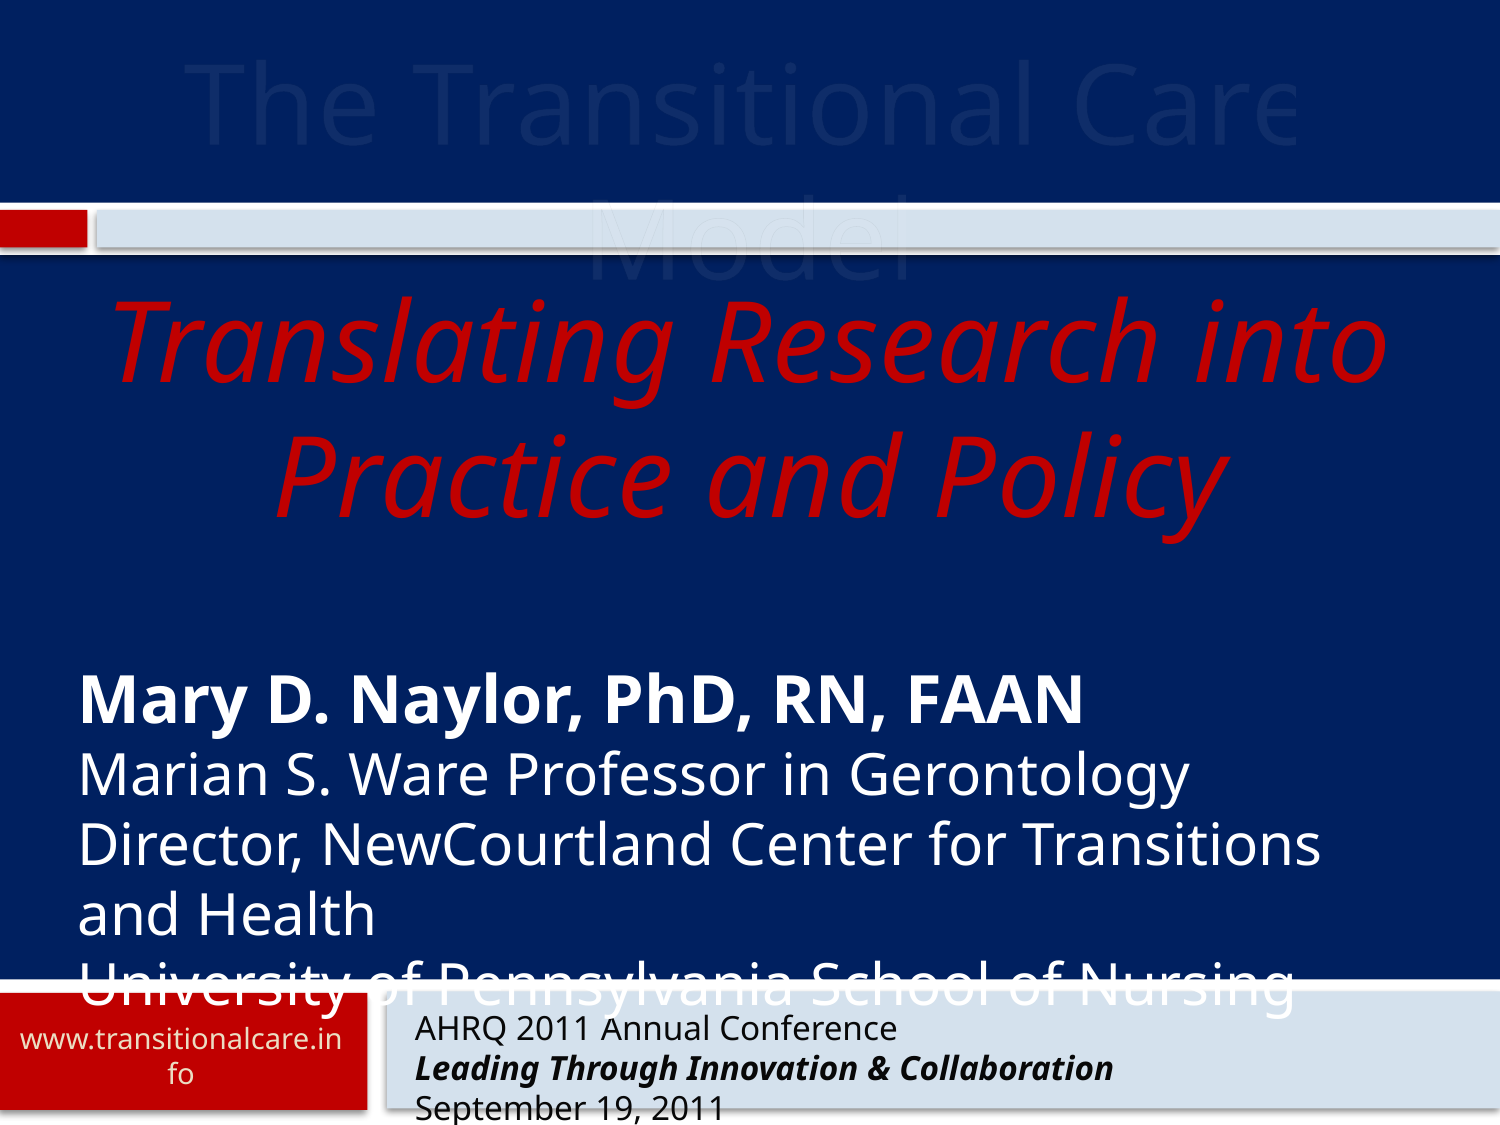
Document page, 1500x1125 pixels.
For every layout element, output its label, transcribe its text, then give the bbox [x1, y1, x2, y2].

text_box Mary D. Naylor, PhD, RN, FAAN Marian S. Ware Professor in Gerontology Director, NewCourtland Center for Transitions and Health University of Pennsylvania School of Nursing [62, 649, 1438, 1025]
text_box Translating Research into Practice and Policy [0, 262, 1500, 548]
text_box AHRQ 2011 Annual Conference Leading Through Innovation & Collaboration September 19, 2011 [399, 999, 1500, 1125]
text_box The Transitional Care Model [0, 24, 1500, 262]
footer www.transitionalcare.info [0, 1025, 363, 1085]
